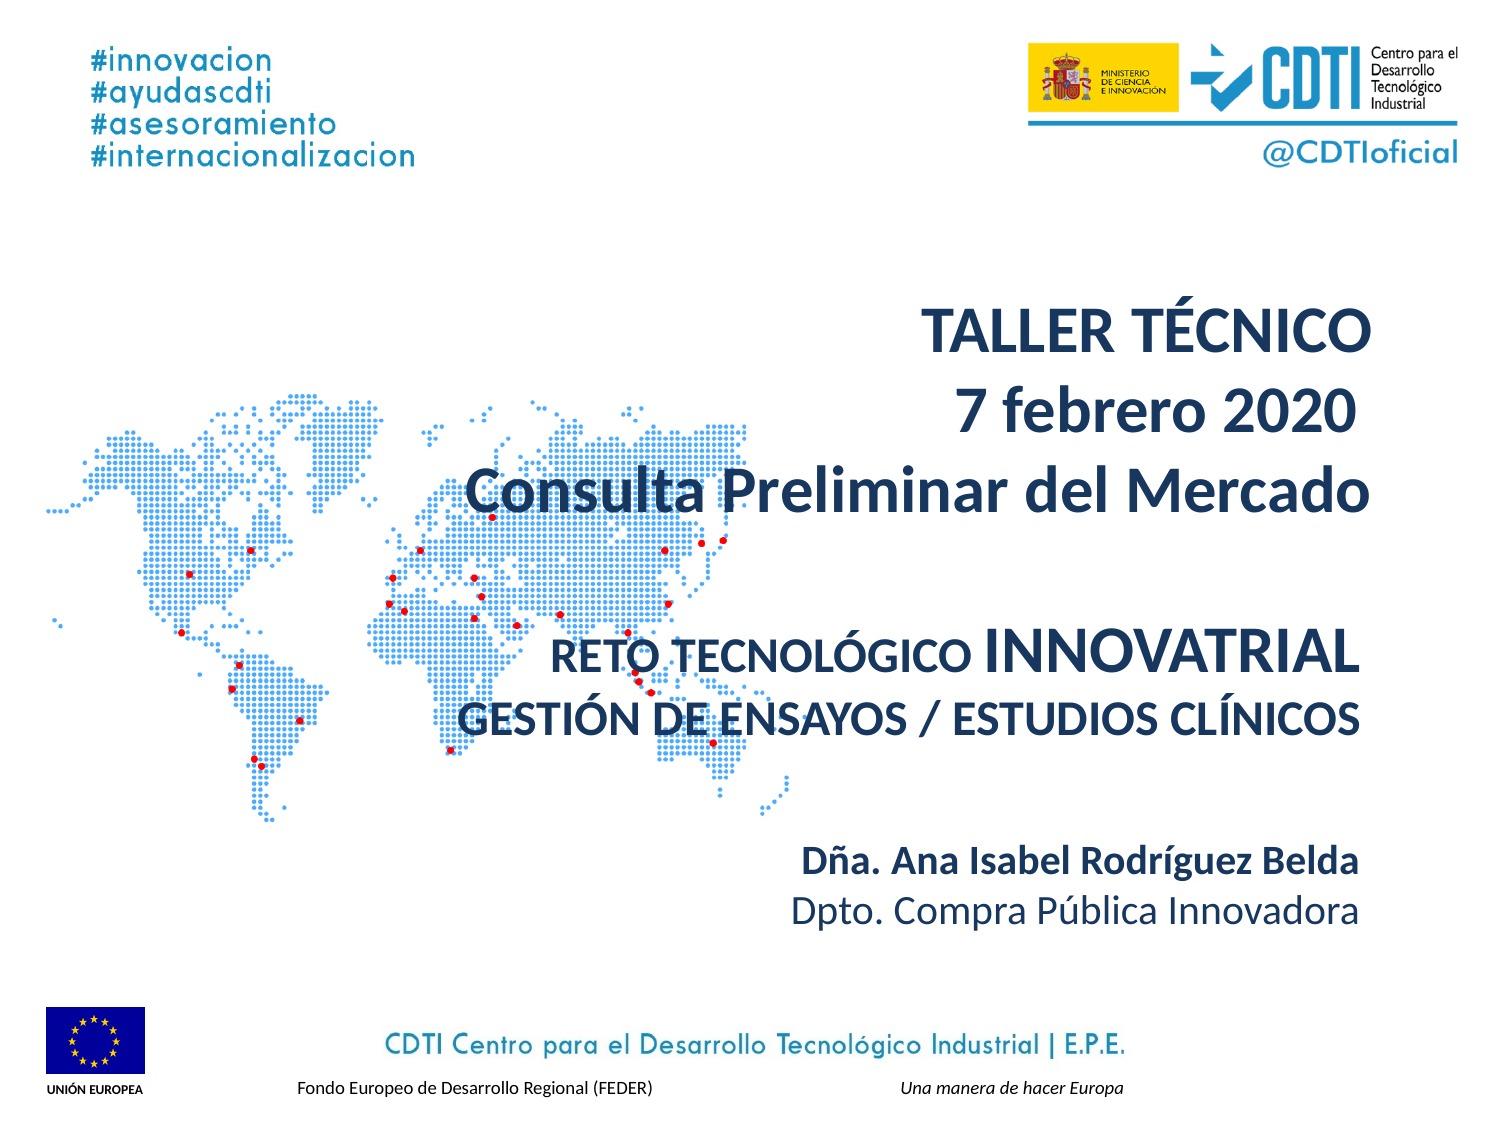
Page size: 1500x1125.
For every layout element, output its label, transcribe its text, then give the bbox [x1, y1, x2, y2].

picture [37, 365, 813, 846]
picture [371, 1014, 1139, 1074]
picture [46, 1007, 145, 1074]
picture [67, 29, 441, 189]
subtitle Dña. Ana Isabel Rodríguez Belda Dpto. Compra Pública Innovadora [324, 775, 1375, 972]
picture [1028, 42, 1459, 168]
title TALLER TÉCNICO 7 febrero 2020 Consulta Preliminar del Mercado RETO TECNOLÓGICO INNOVATRIAL GESTIÓN DE ENSAYOS / ESTUDIOS CLÍNICOS [112, 278, 1388, 764]
